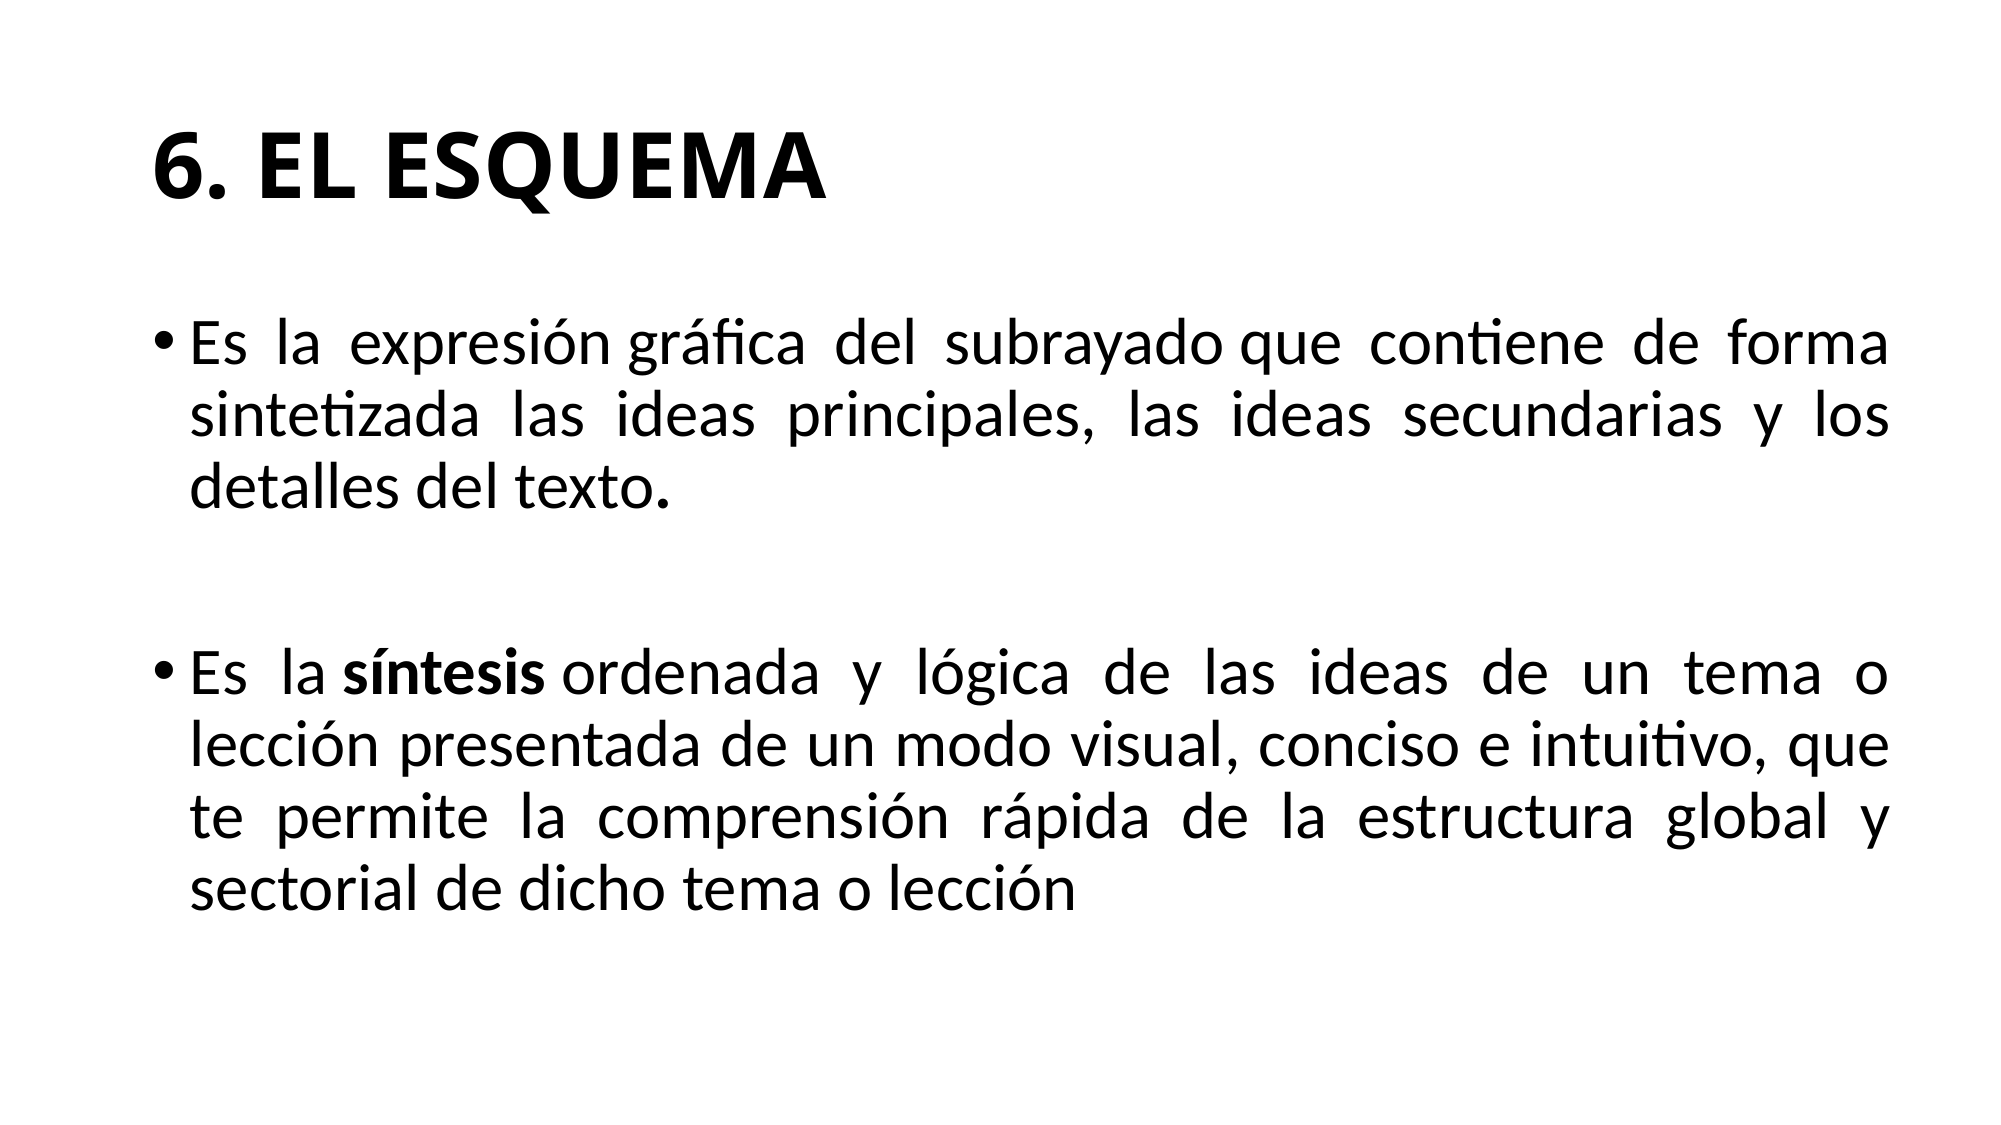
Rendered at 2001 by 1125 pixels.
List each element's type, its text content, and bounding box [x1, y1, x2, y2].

list Es la expresión gráfica del subrayado que contiene de forma sintetizada las ideas principales, las ideas secundarias y los detalles del texto. Es la síntesis ordenada y lógica de las ideas de un tema o lección presentada de un modo visual, conciso e intuitivo, que te permite la comprensión rápida de la estructura global y sectorial de dicho tema o lección [137, 299, 1906, 1014]
title 6. EL ESQUEMA [137, 59, 1863, 278]
